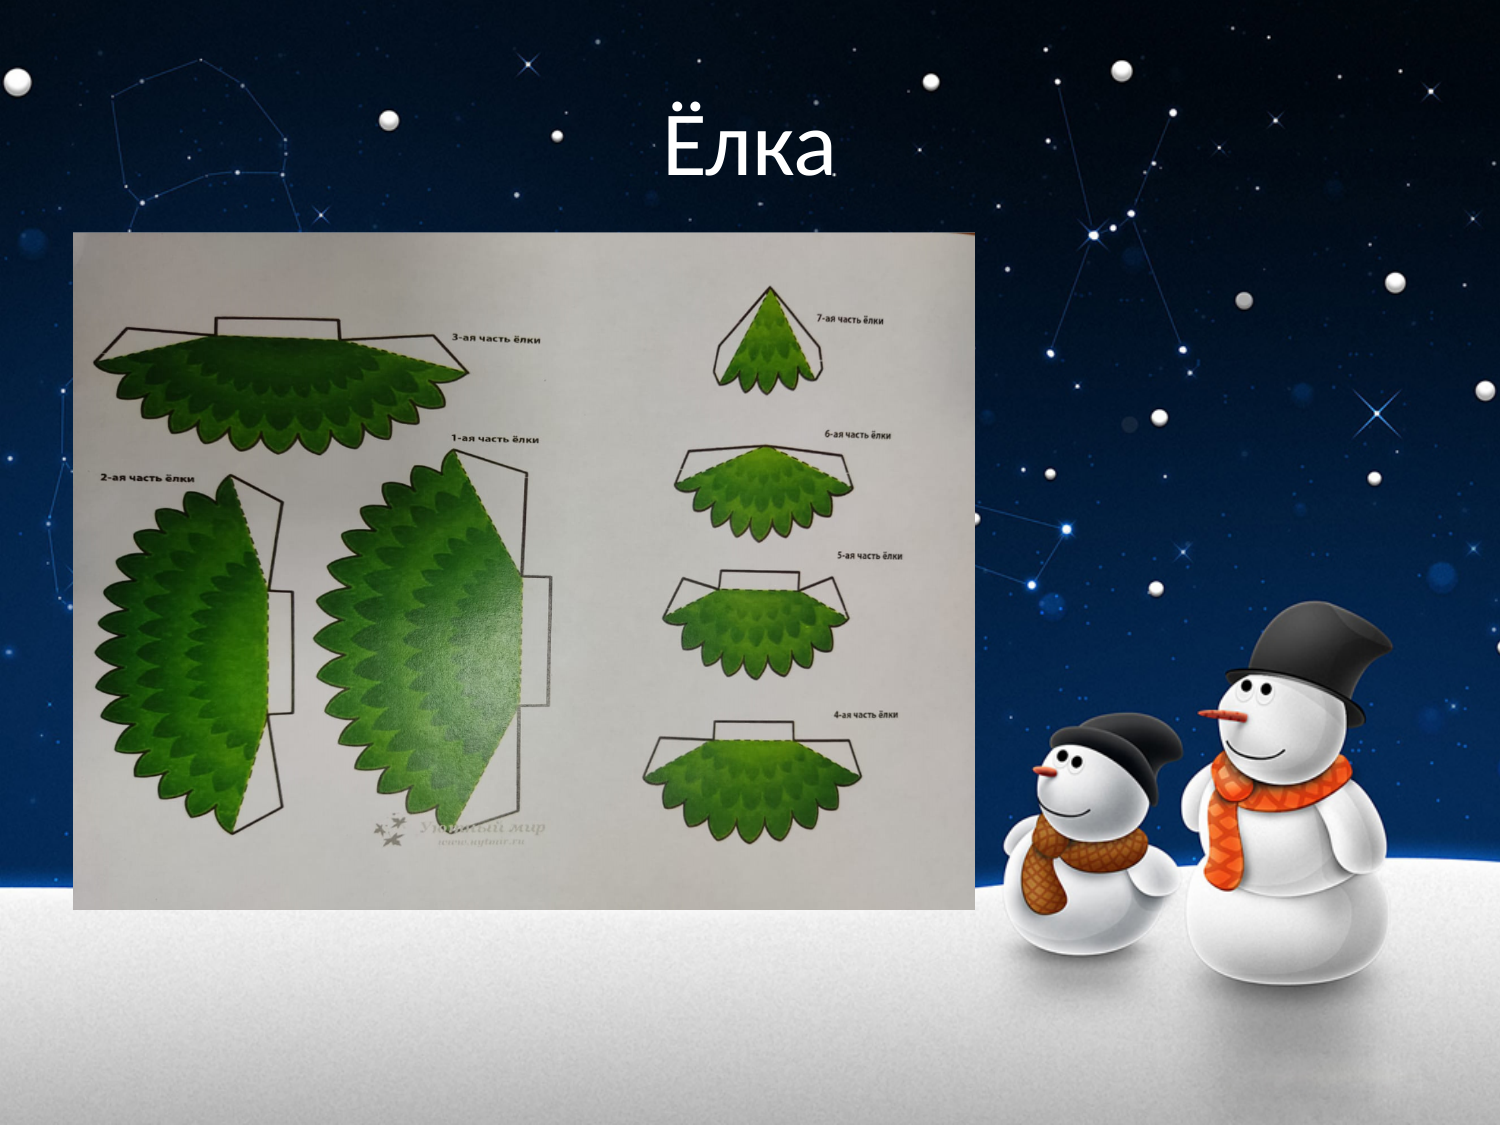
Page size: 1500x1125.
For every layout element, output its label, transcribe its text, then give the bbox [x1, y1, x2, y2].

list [184, 119, 862, 1023]
picture [0, 0, 1500, 1125]
title Ёлка [75, 45, 1425, 233]
